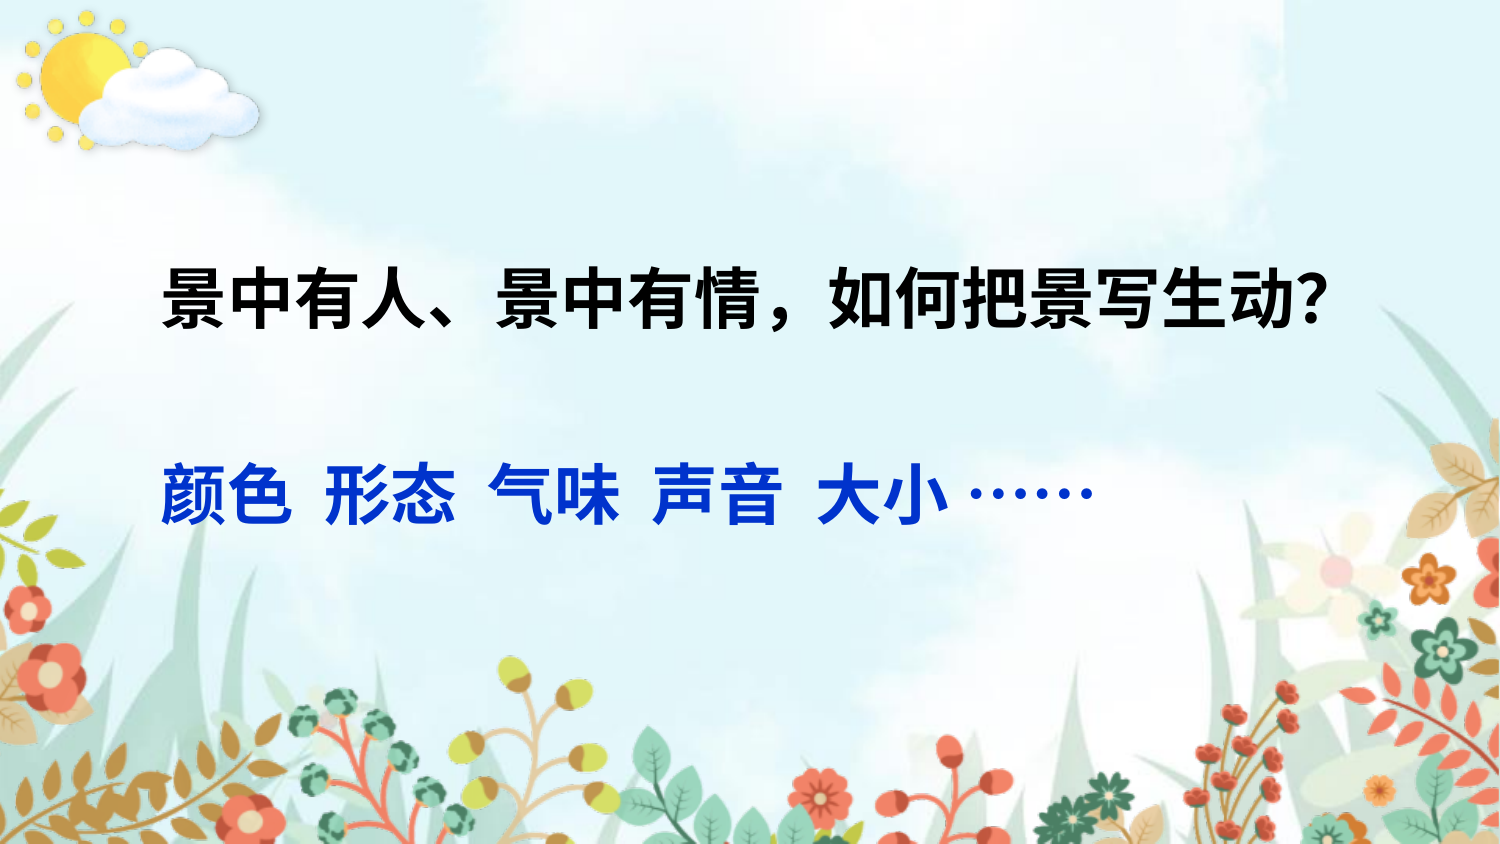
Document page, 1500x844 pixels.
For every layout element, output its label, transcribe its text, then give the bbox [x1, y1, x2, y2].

text_box 景中有人、景中有情，如何把景写生动？ [145, 233, 1395, 345]
picture [0, 0, 1500, 844]
text_box 颜色 形态 气味 声音 大小 …… [145, 429, 1340, 541]
